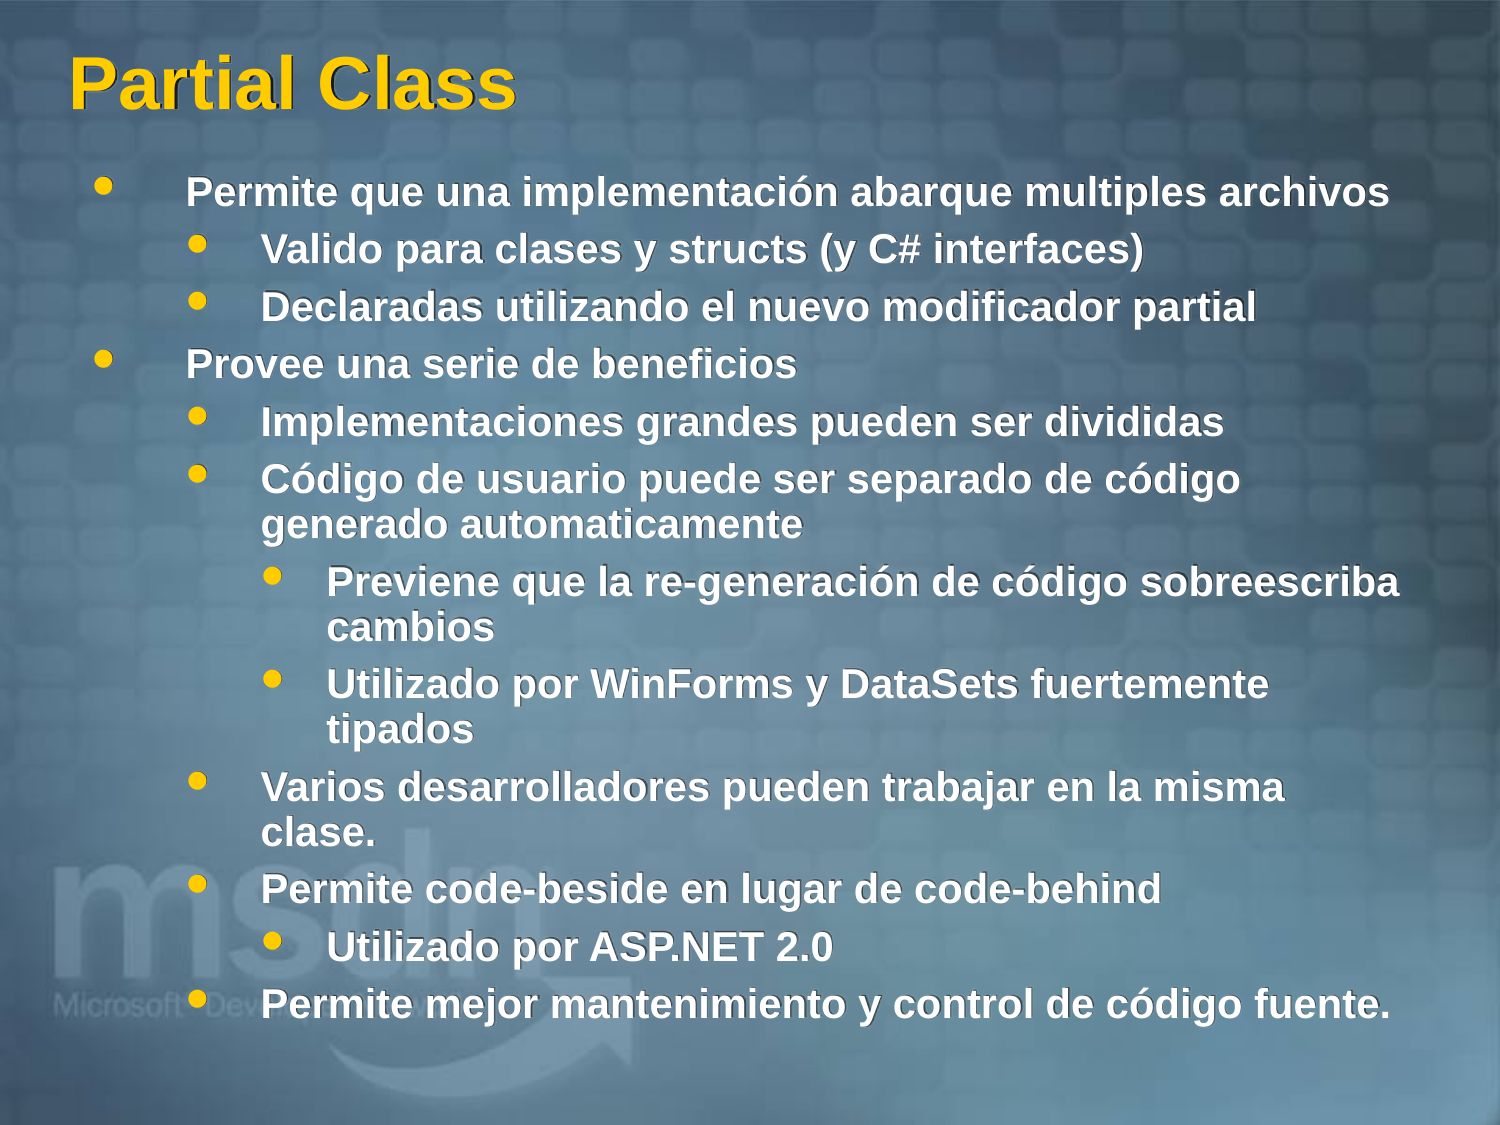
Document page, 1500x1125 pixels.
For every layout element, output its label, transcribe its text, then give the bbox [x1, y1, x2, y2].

list Permite que una implementación abarque multiples archivos Valido para clases y structs (y C# interfaces) Declaradas utilizando el nuevo modificador partial Provee una serie de beneficios Implementaciones grandes pueden ser divididas Código de usuario puede ser separado de código generado automaticamente Previene que la re-generación de código sobreescriba cambios Utilizado por WinForms y DataSets fuertemente tipados Varios desarrolladores pueden trabajar en la misma clase. Permite code-beside en lugar de code-behind Utilizado por ASP.NET 2.0 Permite mejor mantenimiento y control de código fuente. [76, 162, 1427, 1065]
title Partial Class [53, 37, 1404, 134]
picture [0, 0, 1500, 1125]
